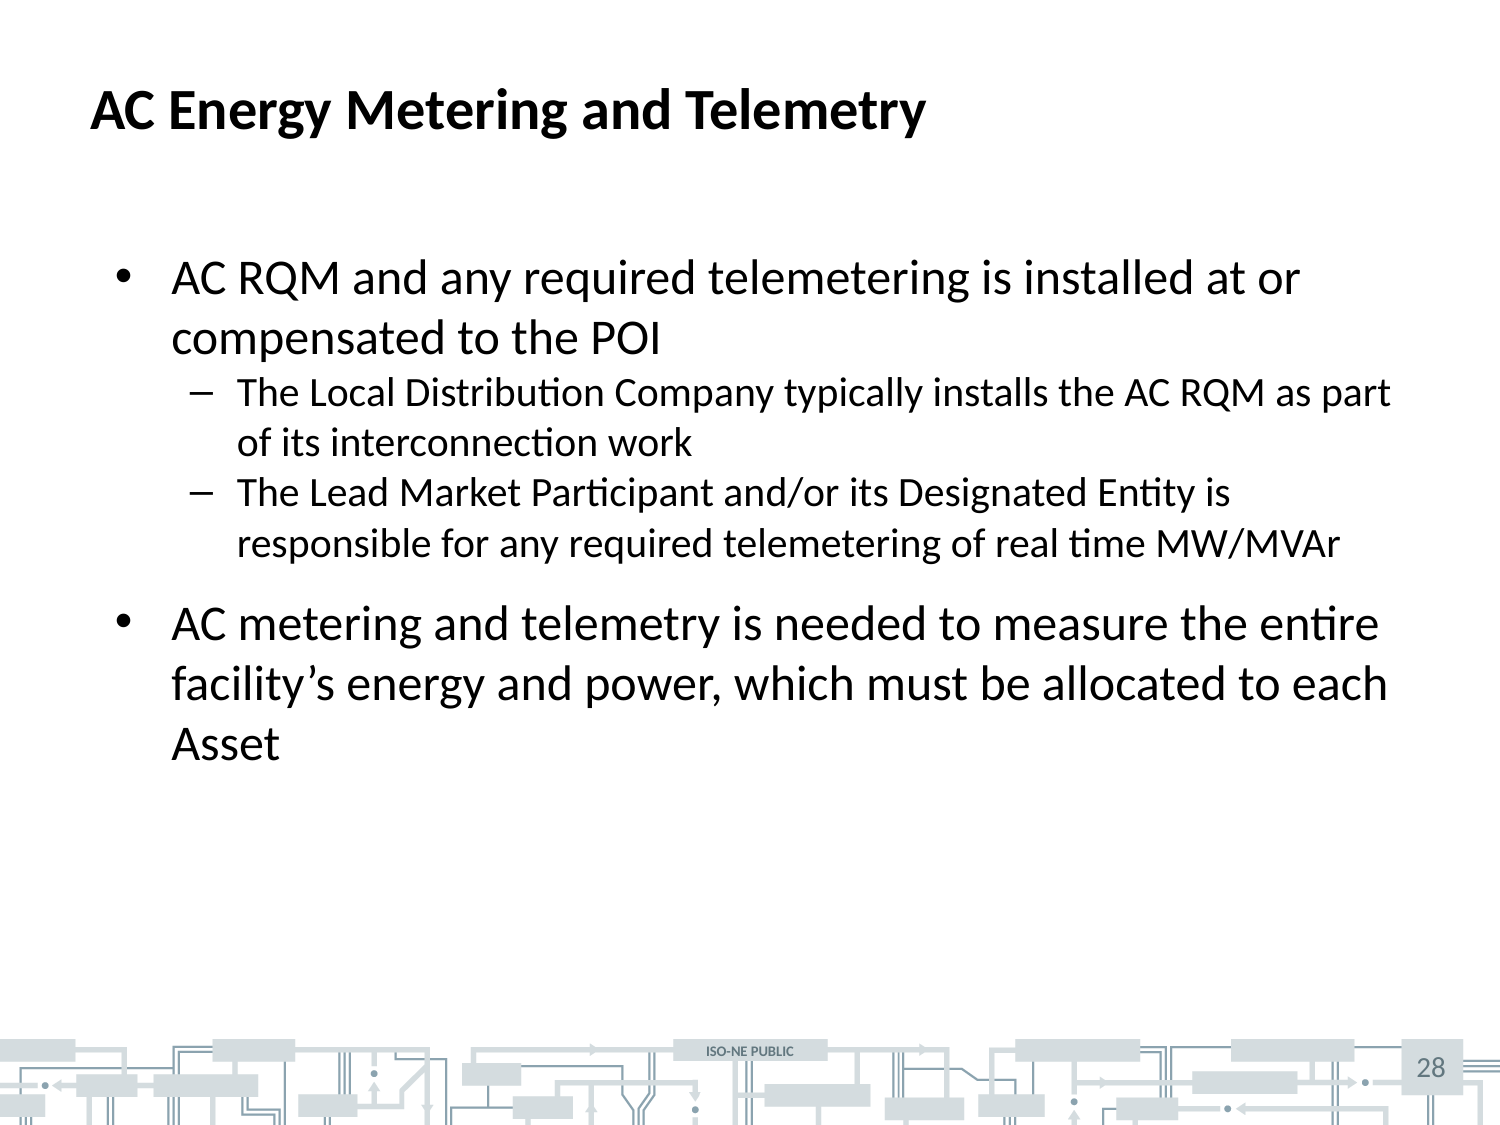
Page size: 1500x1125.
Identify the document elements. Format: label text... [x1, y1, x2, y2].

title AC Energy Metering and Telemetry [75, 12, 1425, 200]
list AC RQM and any required telemetering is installed at or compensated to the POI The Local Distribution Company typically installs the AC RQM as part of its interconnection work The Lead Market Participant and/or its Designated Entity is responsible for any required telemetering of real time MW/MVAr AC metering and telemetry is needed to measure the entire facility’s energy and power, which must be allocated to each Asset [99, 237, 1450, 1027]
slide_number 28 [1400, 1044, 1463, 1088]
picture [0, 1031, 1500, 1125]
